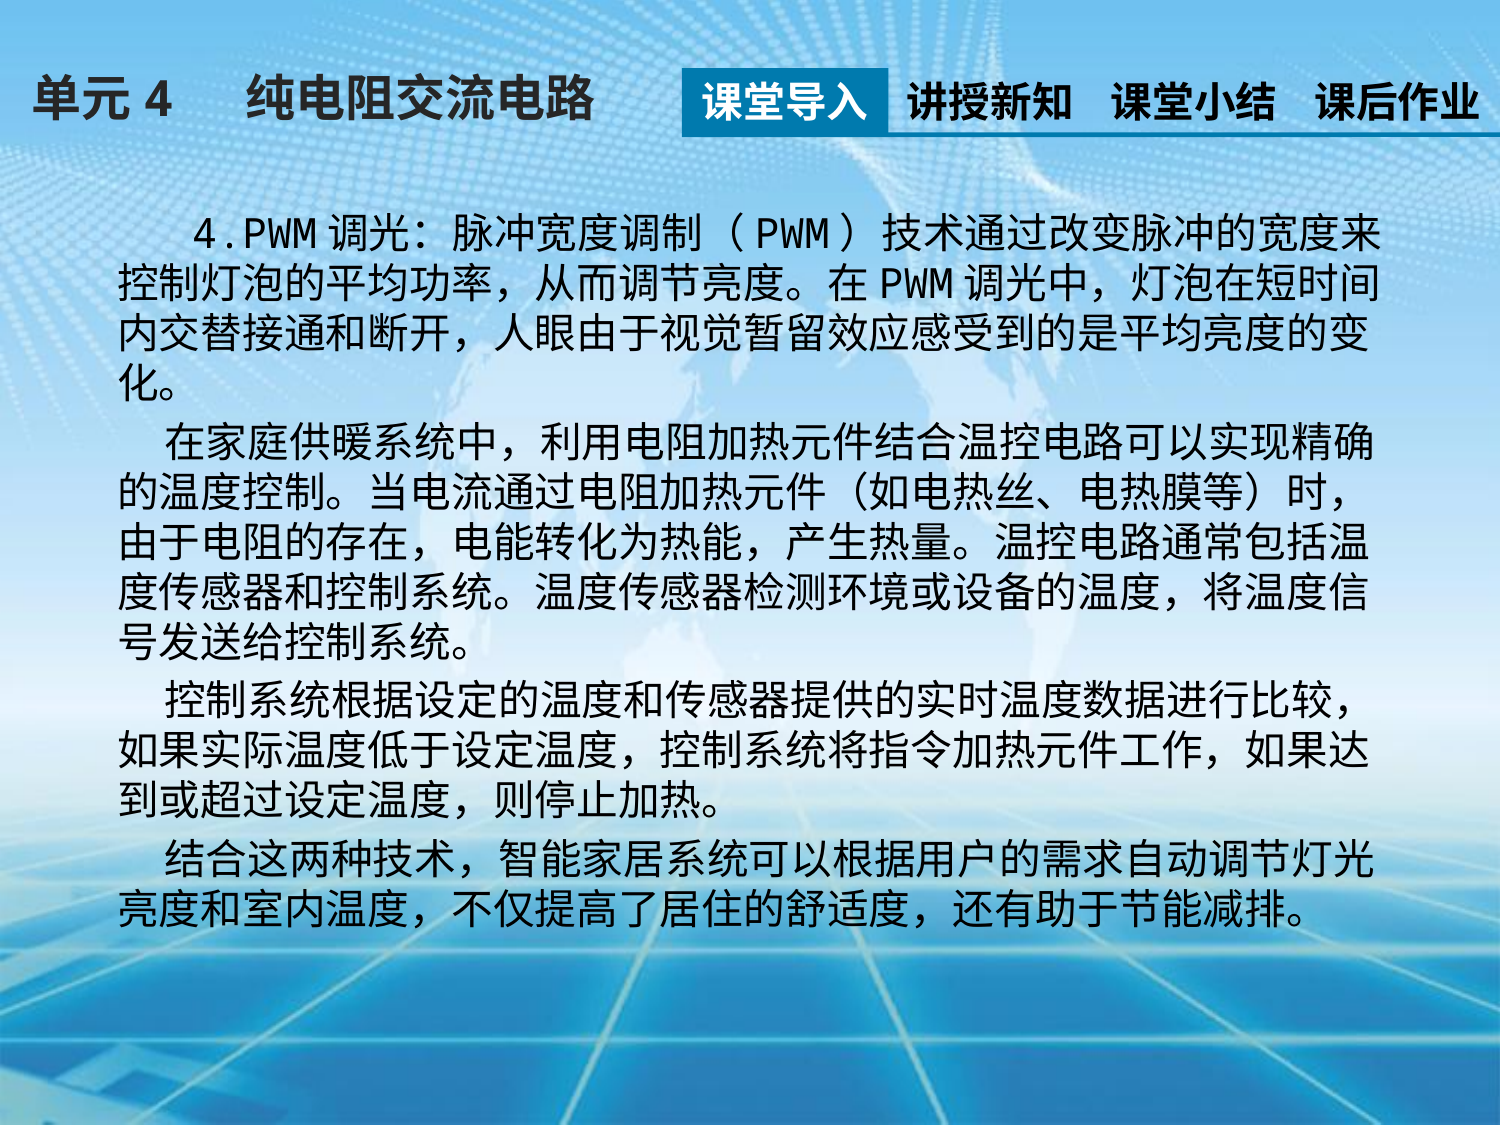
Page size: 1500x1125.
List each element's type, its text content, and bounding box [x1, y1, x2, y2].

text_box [16, 59, 1500, 135]
text_box 4.PWM调光：脉冲宽度调制（PWM）技术通过改变脉冲的宽度来控制灯泡的平均功率，从而调节亮度。在PWM调光中，灯泡在短时间内交替接通和断开，人眼由于视觉暂留效应感受到的是平均亮度的变化。 在家庭供暖系统中，利用电阻加热元件结合温控电路可以实现精确的温度控制。当电流通过电阻加热元件（如电热丝、电热膜等）时，由于电阻的存在，电能转化为热能，产生热量。温控电路通常包括温度传感器和控制系统。温度传感器检测环境或设备的温度，将温度信号发送给控制系统。 控制系统根据设定的温度和传感器提供的实时温度数据进行比较，如果实际温度低于设定温度，控制系统将指令加热元件工作，如果达到或超过设定温度，则停止加热。 结合这两种技术，智能家居系统可以根据用户的需求自动调节灯光亮度和室内温度，不仅提高了居住的舒适度，还有助于节能减排。 [102, 199, 1415, 938]
picture [0, 0, 1500, 1125]
